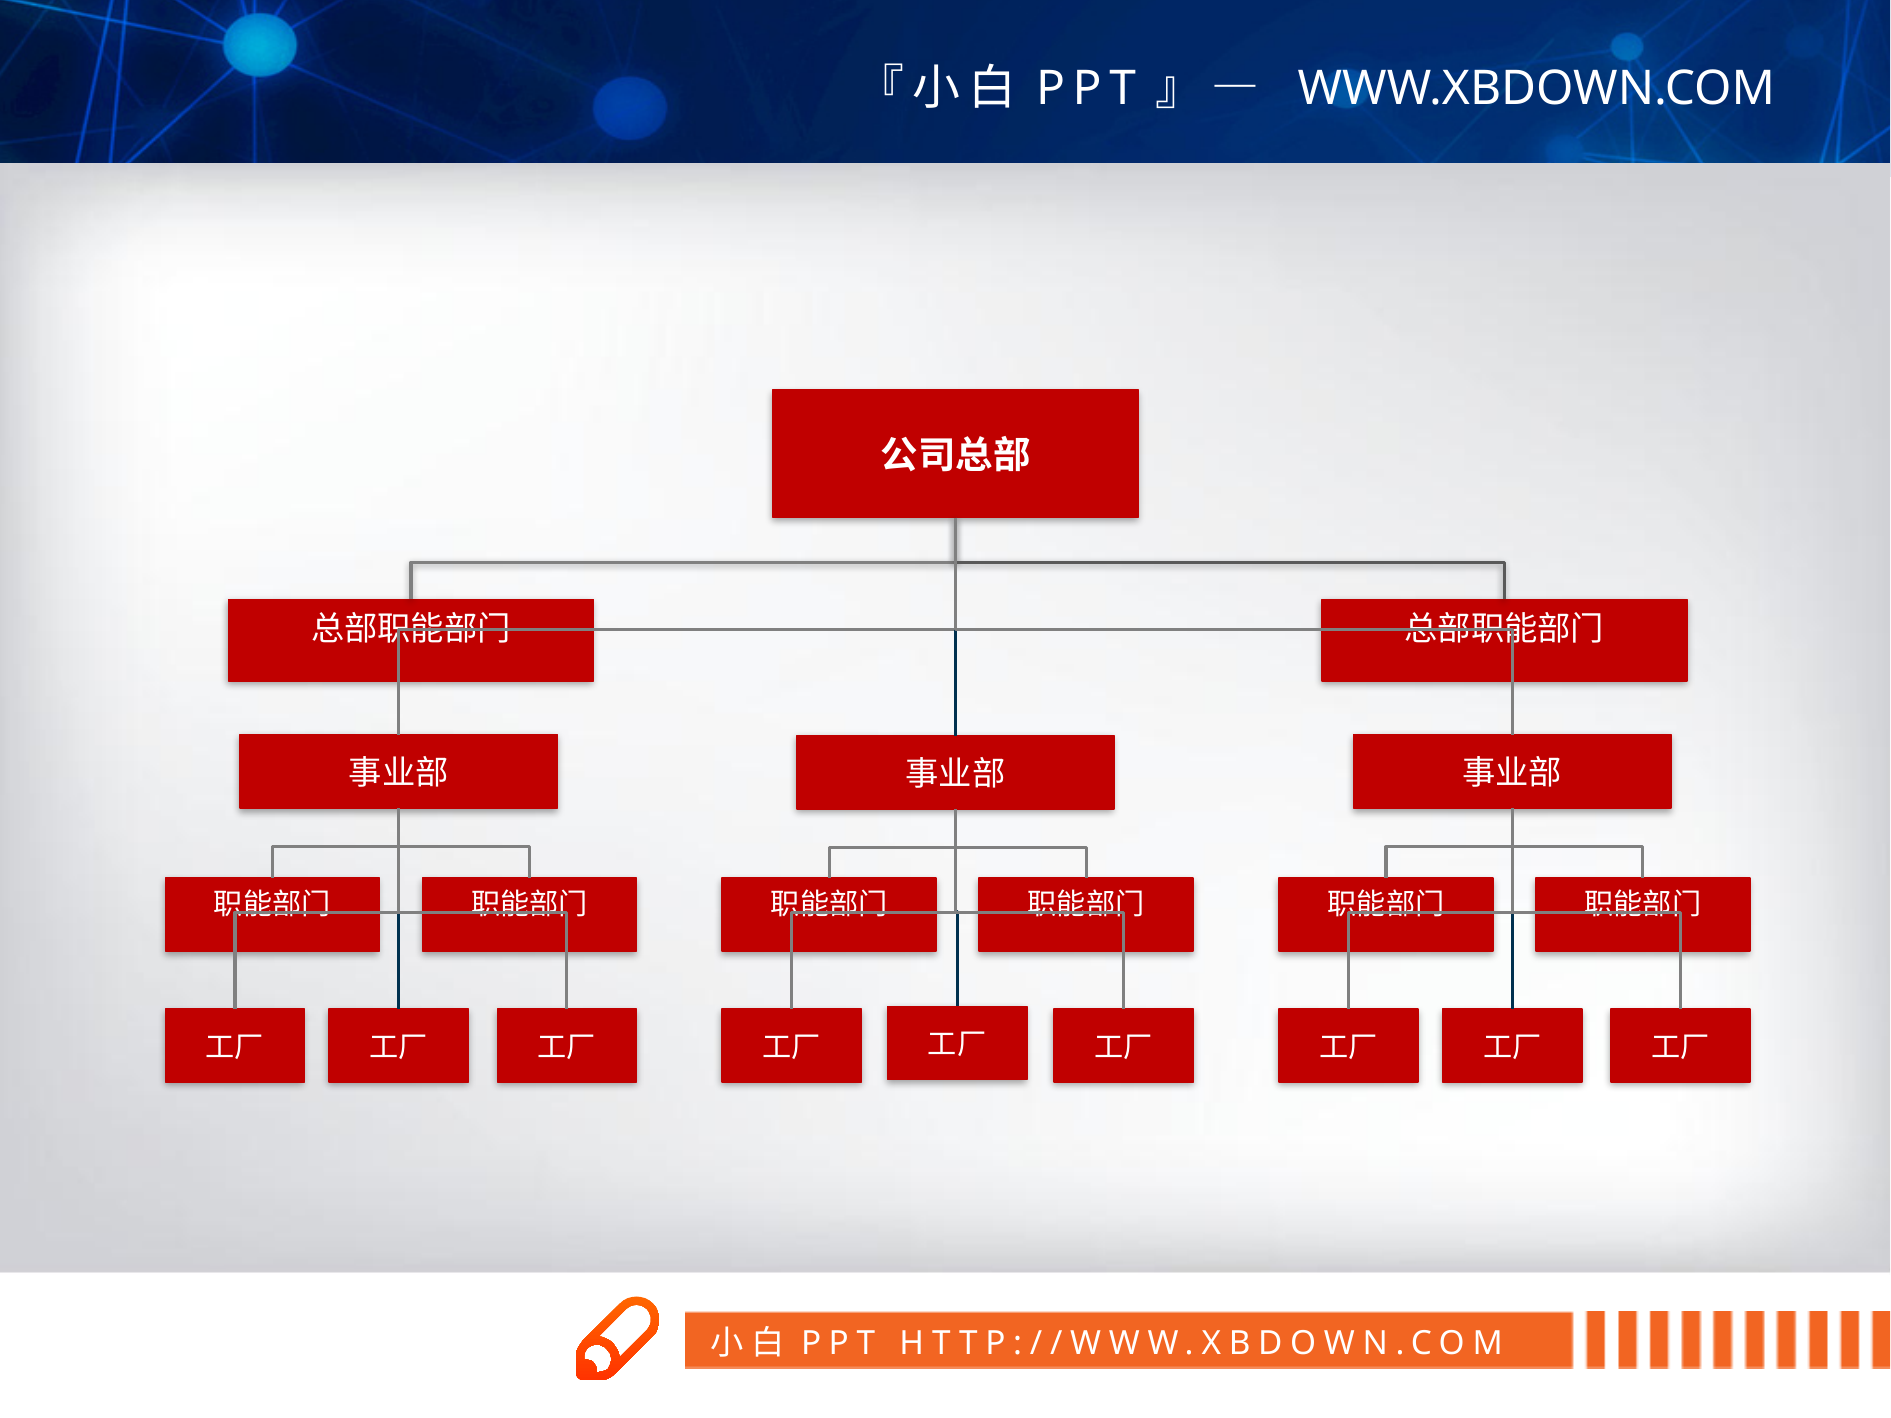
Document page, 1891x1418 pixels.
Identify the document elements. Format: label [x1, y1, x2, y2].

text_box [165, 389, 1751, 1083]
picture [0, 0, 1891, 1275]
picture [685, 1311, 1891, 1369]
